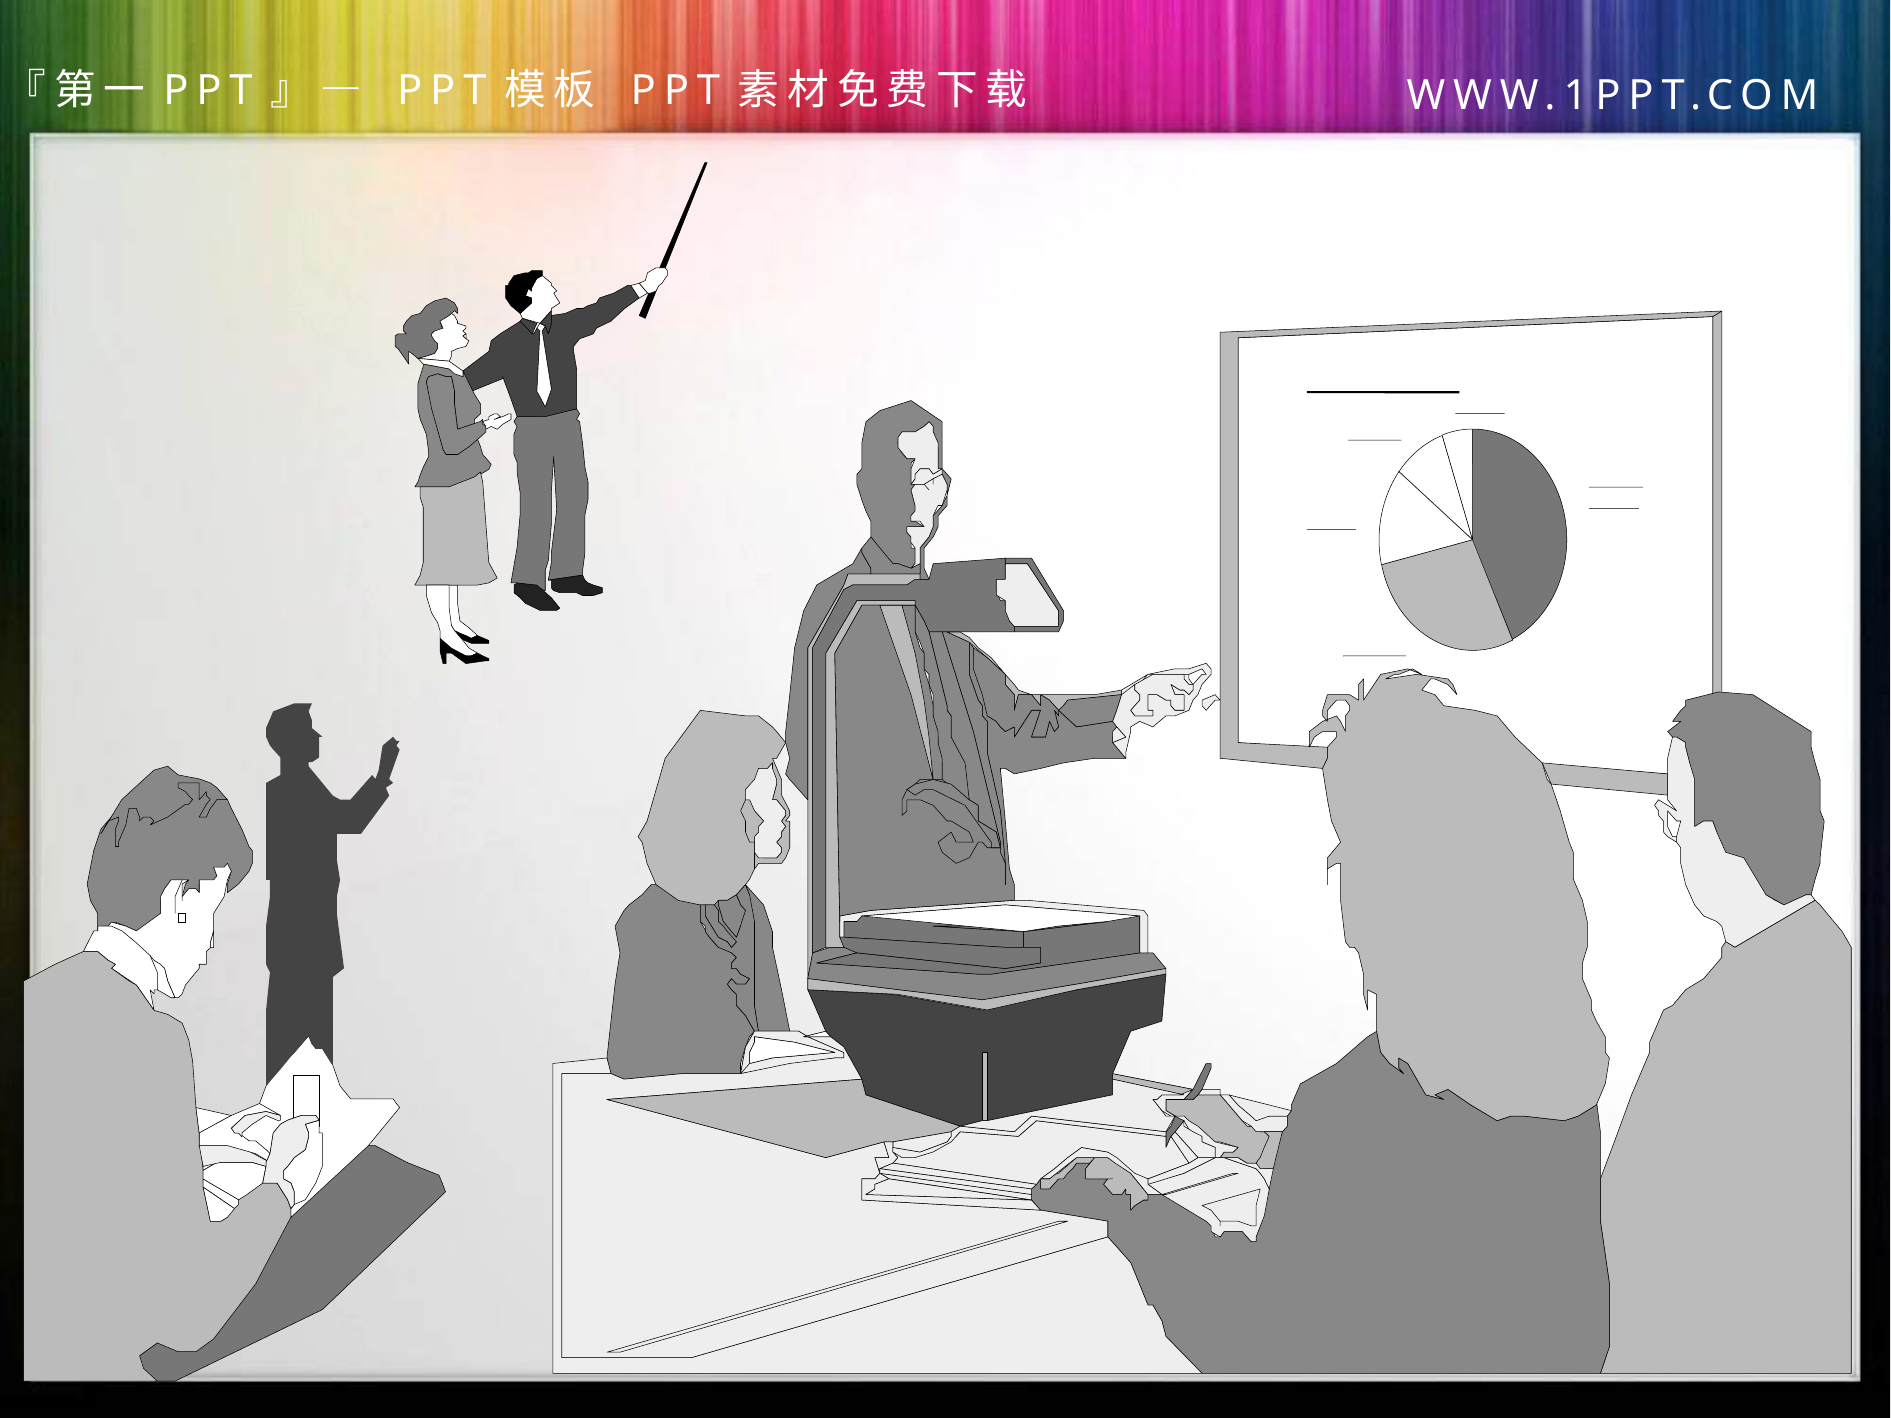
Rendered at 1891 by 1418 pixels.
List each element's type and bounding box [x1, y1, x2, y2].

text_box [394, 162, 708, 665]
text_box [23, 703, 447, 1383]
picture [0, 0, 1891, 1418]
text_box [552, 310, 1853, 1375]
